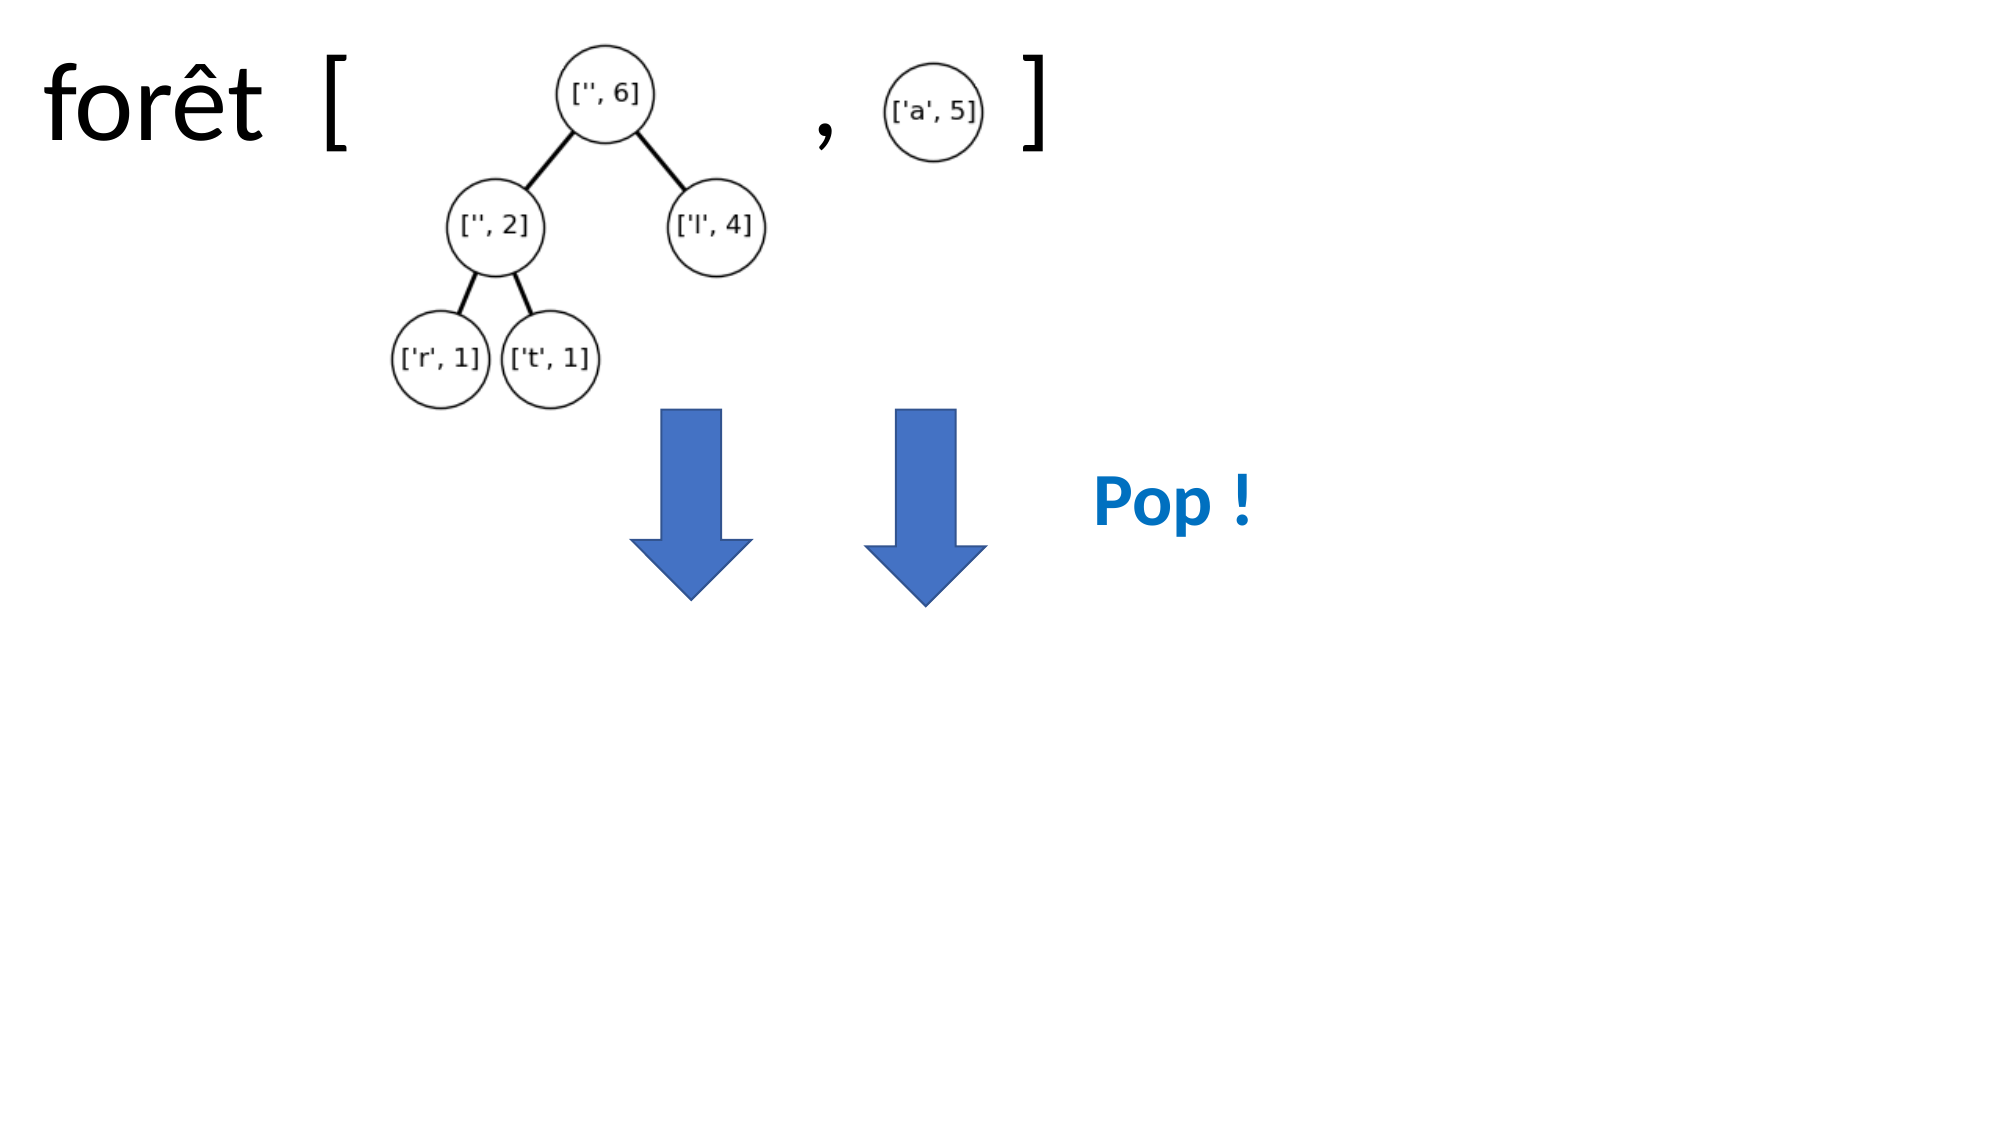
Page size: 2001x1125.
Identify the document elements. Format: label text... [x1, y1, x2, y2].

text_box Pop ! [1079, 442, 1270, 548]
text_box [863, 408, 989, 608]
picture [856, 38, 996, 175]
text_box [ , ] [303, 16, 1668, 167]
text_box forêt [28, 20, 332, 170]
picture [373, 25, 774, 425]
text_box [628, 425, 754, 602]
